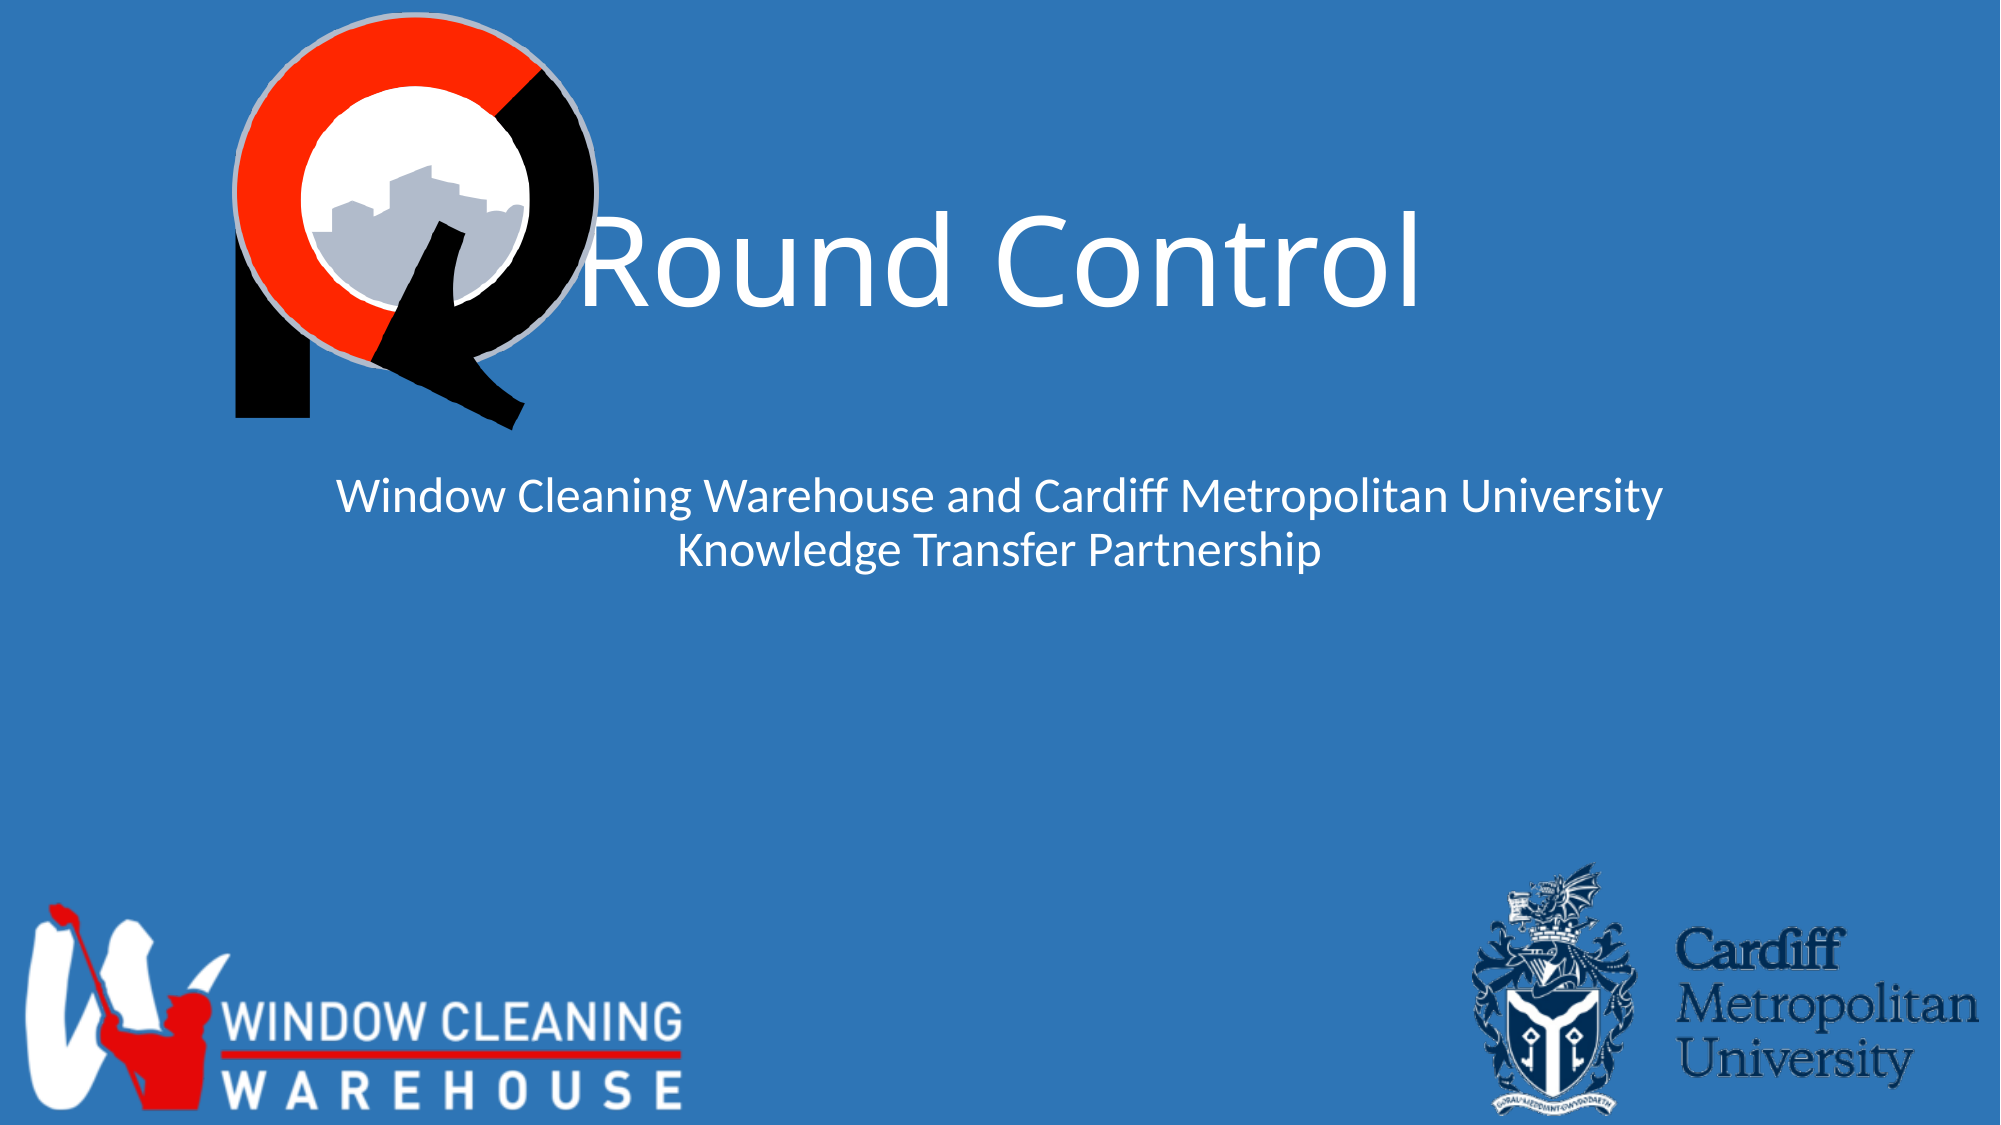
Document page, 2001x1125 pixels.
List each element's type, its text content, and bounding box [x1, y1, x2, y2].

subtitle Window Cleaning Warehouse and Cardiff Metropolitan University Knowledge Transfer Partnership [249, 462, 1750, 628]
picture [169, 0, 660, 470]
title Round Control [660, 168, 1750, 342]
picture [21, 900, 689, 1116]
picture [1472, 862, 1979, 1116]
